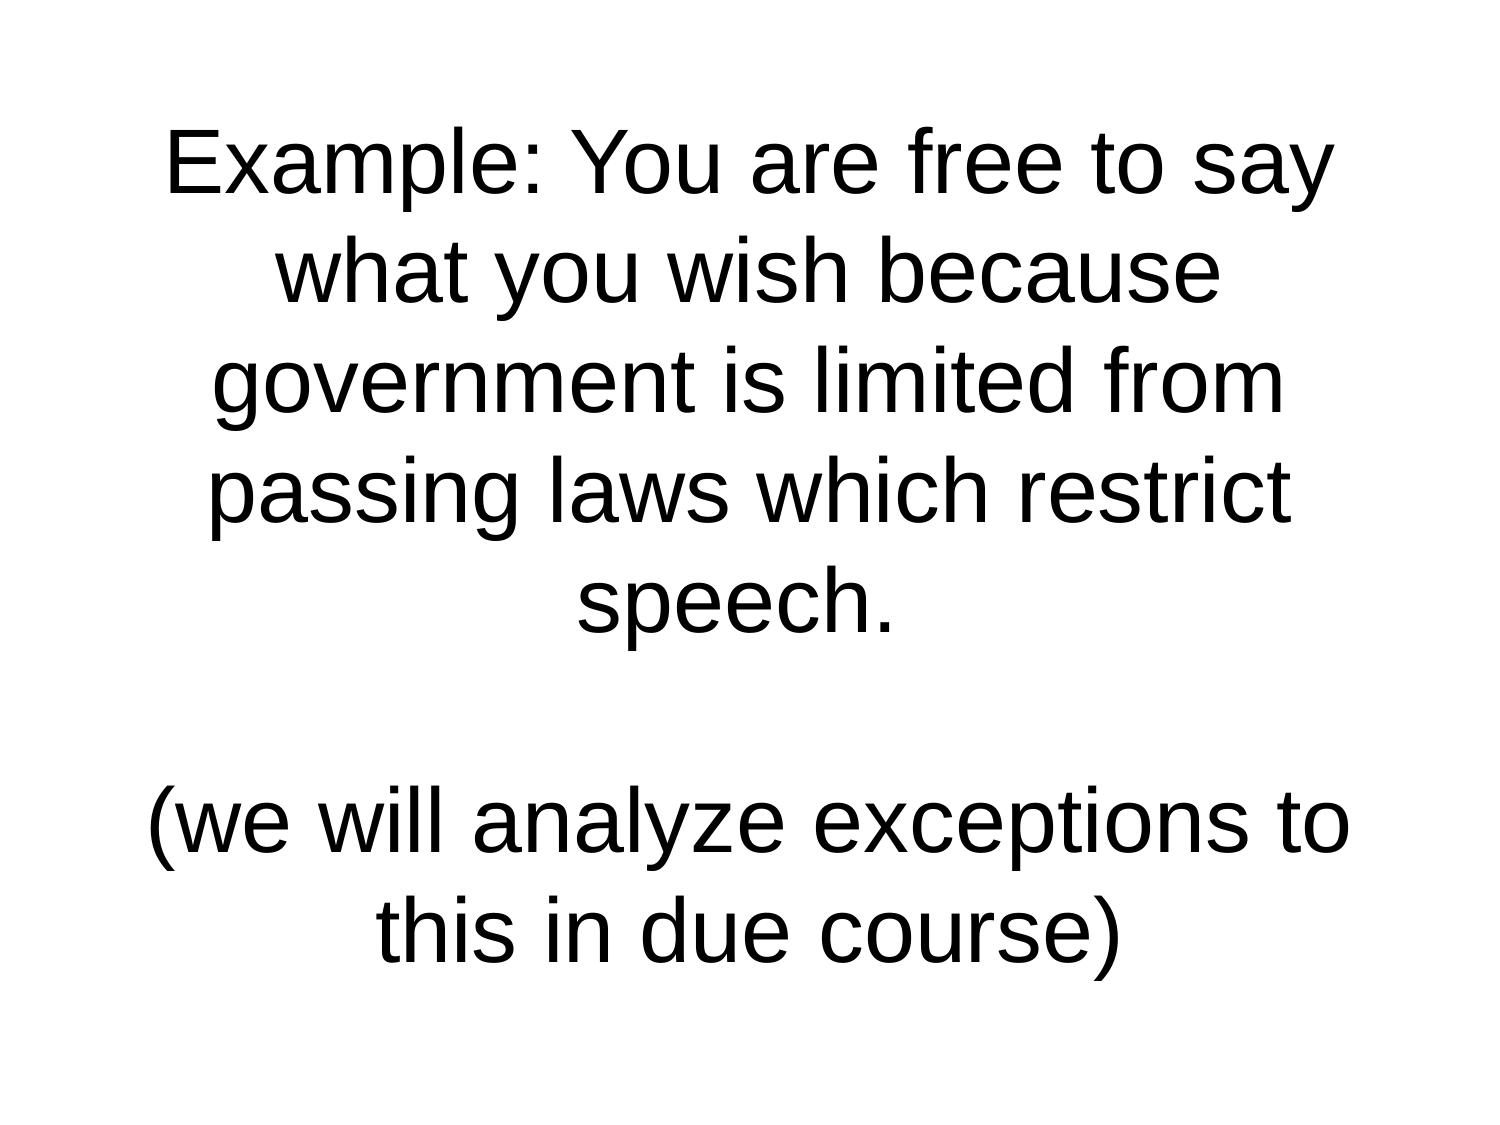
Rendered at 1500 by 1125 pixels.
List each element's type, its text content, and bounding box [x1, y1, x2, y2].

title Example: You are free to say what you wish because government is limited from passing laws which restrict speech. (we will analyze exceptions to this in due course) [74, 44, 1426, 1038]
